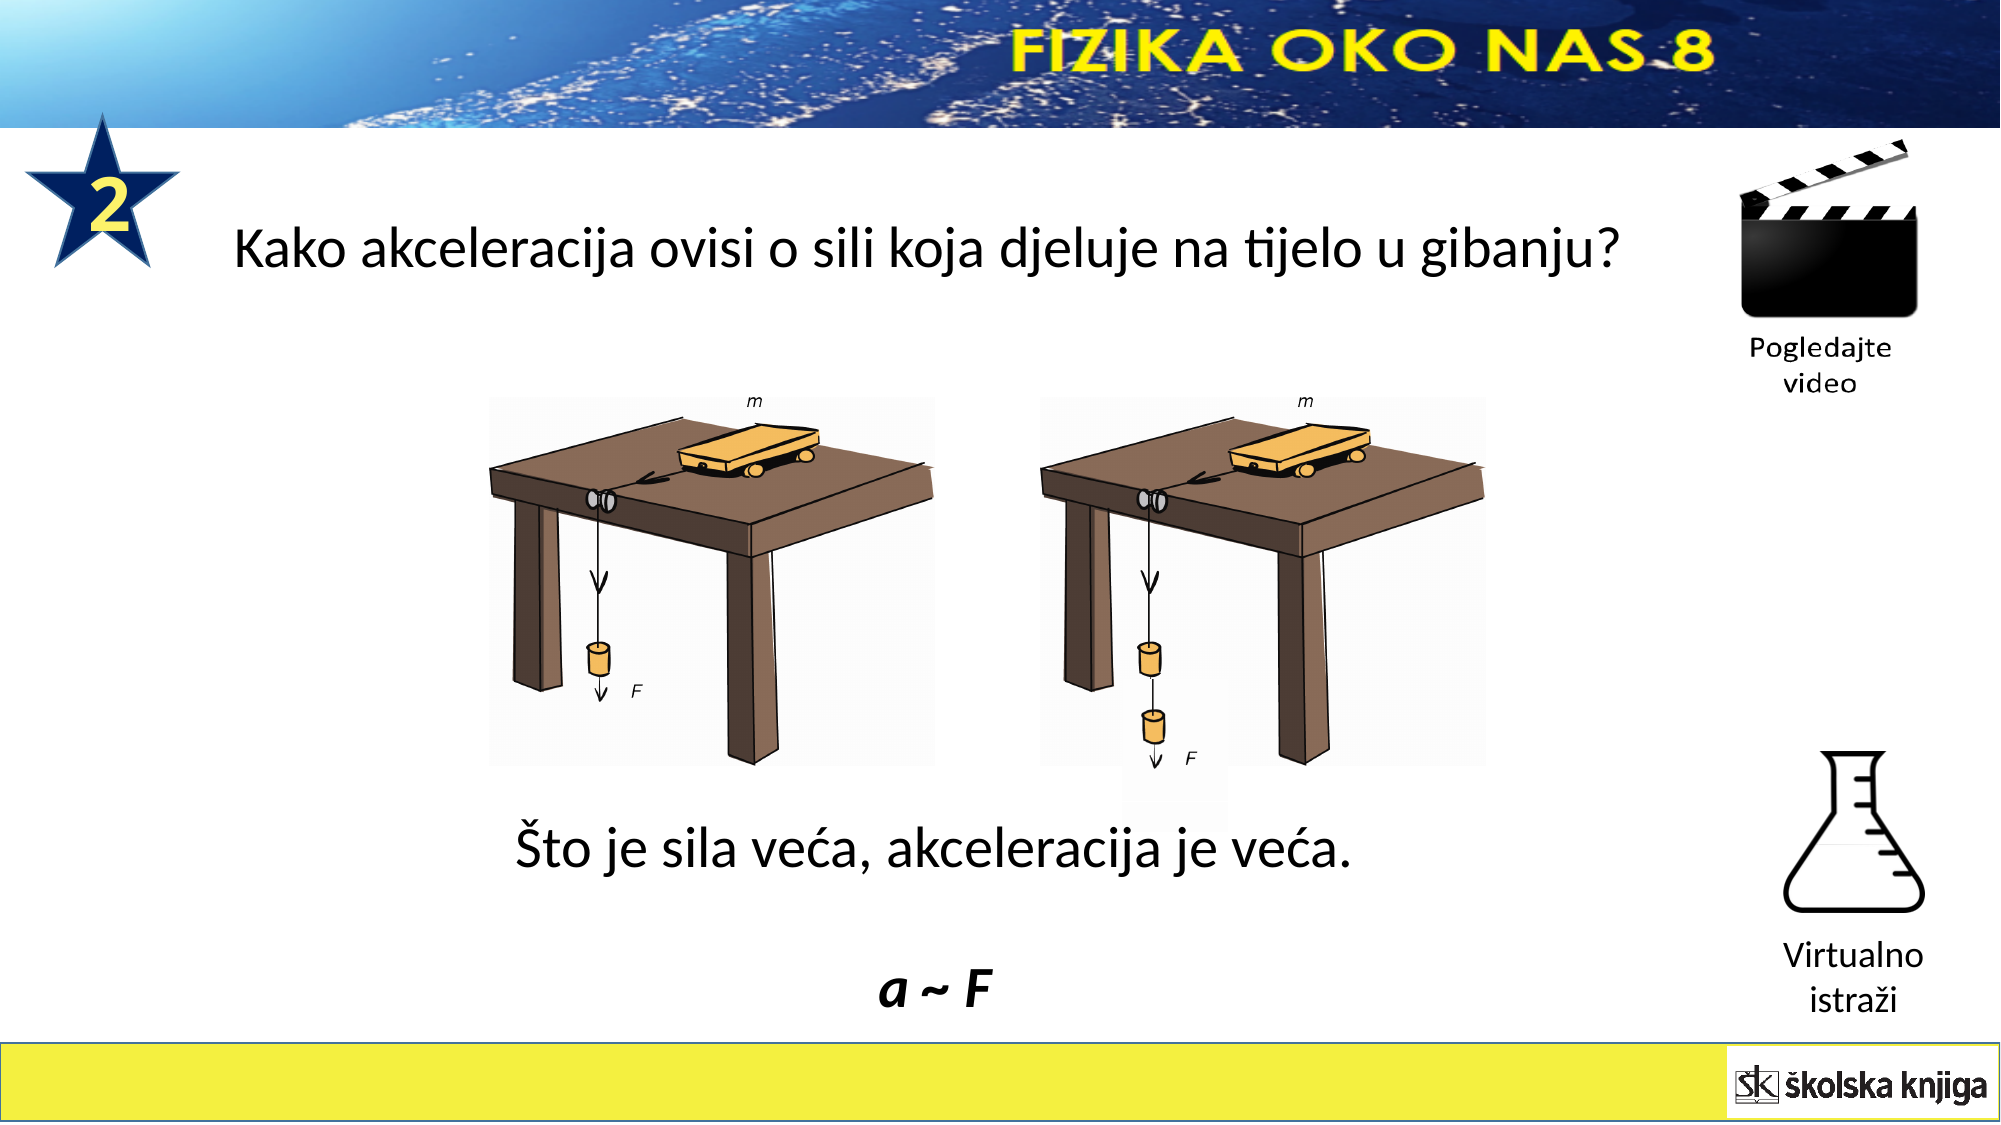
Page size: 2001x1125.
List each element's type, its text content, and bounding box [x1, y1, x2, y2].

text_box Kako akceleracija ovisi o sili koja djeluje na tijelo u gibanju? [220, 201, 1638, 287]
text_box 2 [24, 111, 181, 269]
text_box Što je sila veća, akceleracija je veća. a ~ F [500, 832, 1369, 1027]
text_box Virtualno istraži [1761, 922, 1947, 1028]
picture [1727, 1046, 1998, 1118]
picture [0, 0, 2000, 128]
picture [1721, 139, 1919, 419]
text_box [489, 397, 1486, 832]
picture [1783, 751, 1925, 913]
